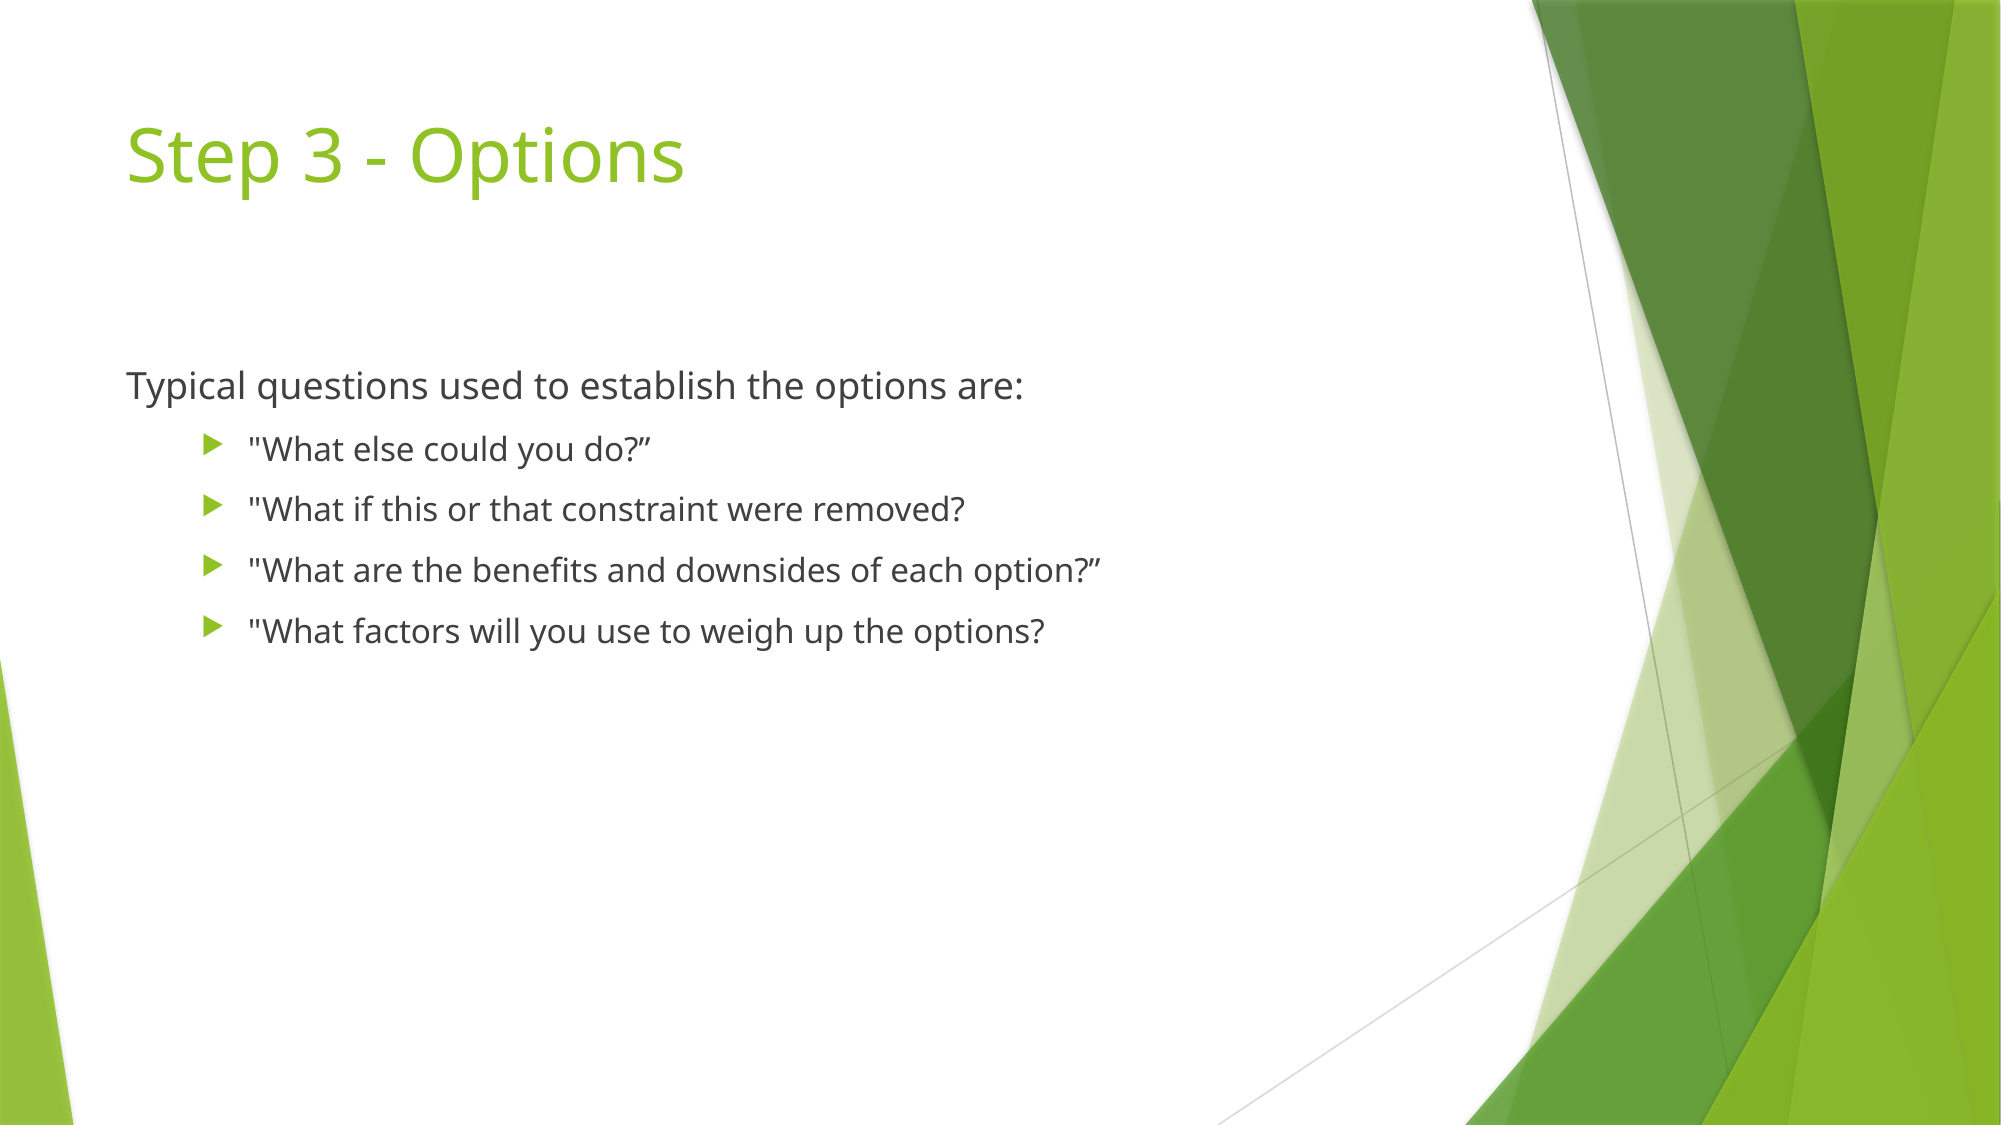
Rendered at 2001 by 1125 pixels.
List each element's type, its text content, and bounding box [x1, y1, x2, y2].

title Step 3 - Options [111, 99, 1522, 317]
list Typical questions used to establish the options are: "What else could you do?” "What if this or that constraint were removed? "What are the benefits and downsides of each option?” "What factors will you use to weigh up the options? [111, 354, 1522, 992]
